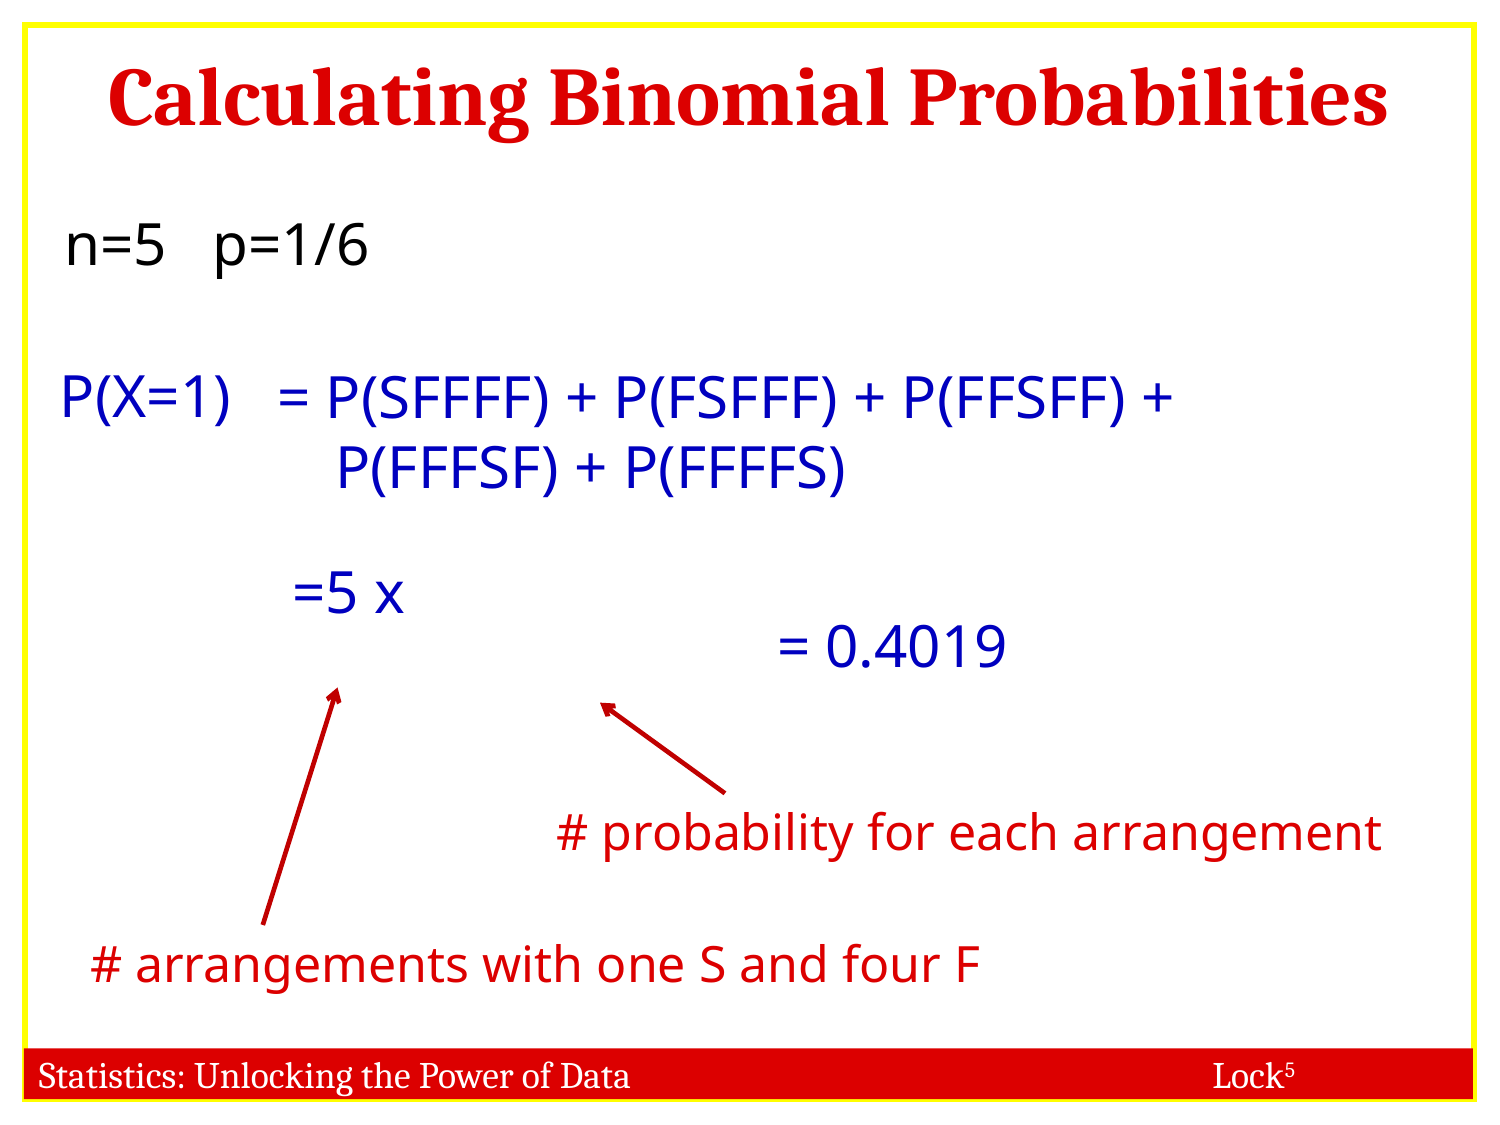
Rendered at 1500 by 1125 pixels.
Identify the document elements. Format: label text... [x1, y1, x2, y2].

text_box = P(SFFFF) + P(FSFFF) + P(FFSFF) + P(FFFSF) + P(FFFFS) [262, 352, 1313, 508]
title Calculating Binomial Probabilities [49, 24, 1450, 150]
text_box = 0.4019 [762, 601, 1130, 687]
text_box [262, 687, 338, 926]
text_box n=5 p=1/6 [49, 200, 525, 285]
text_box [599, 702, 726, 794]
text_box P(X=1) [44, 351, 290, 437]
text_box # arrangements with one S and four F [75, 924, 1225, 1000]
text_box # probability for each arrangement [541, 793, 1500, 869]
